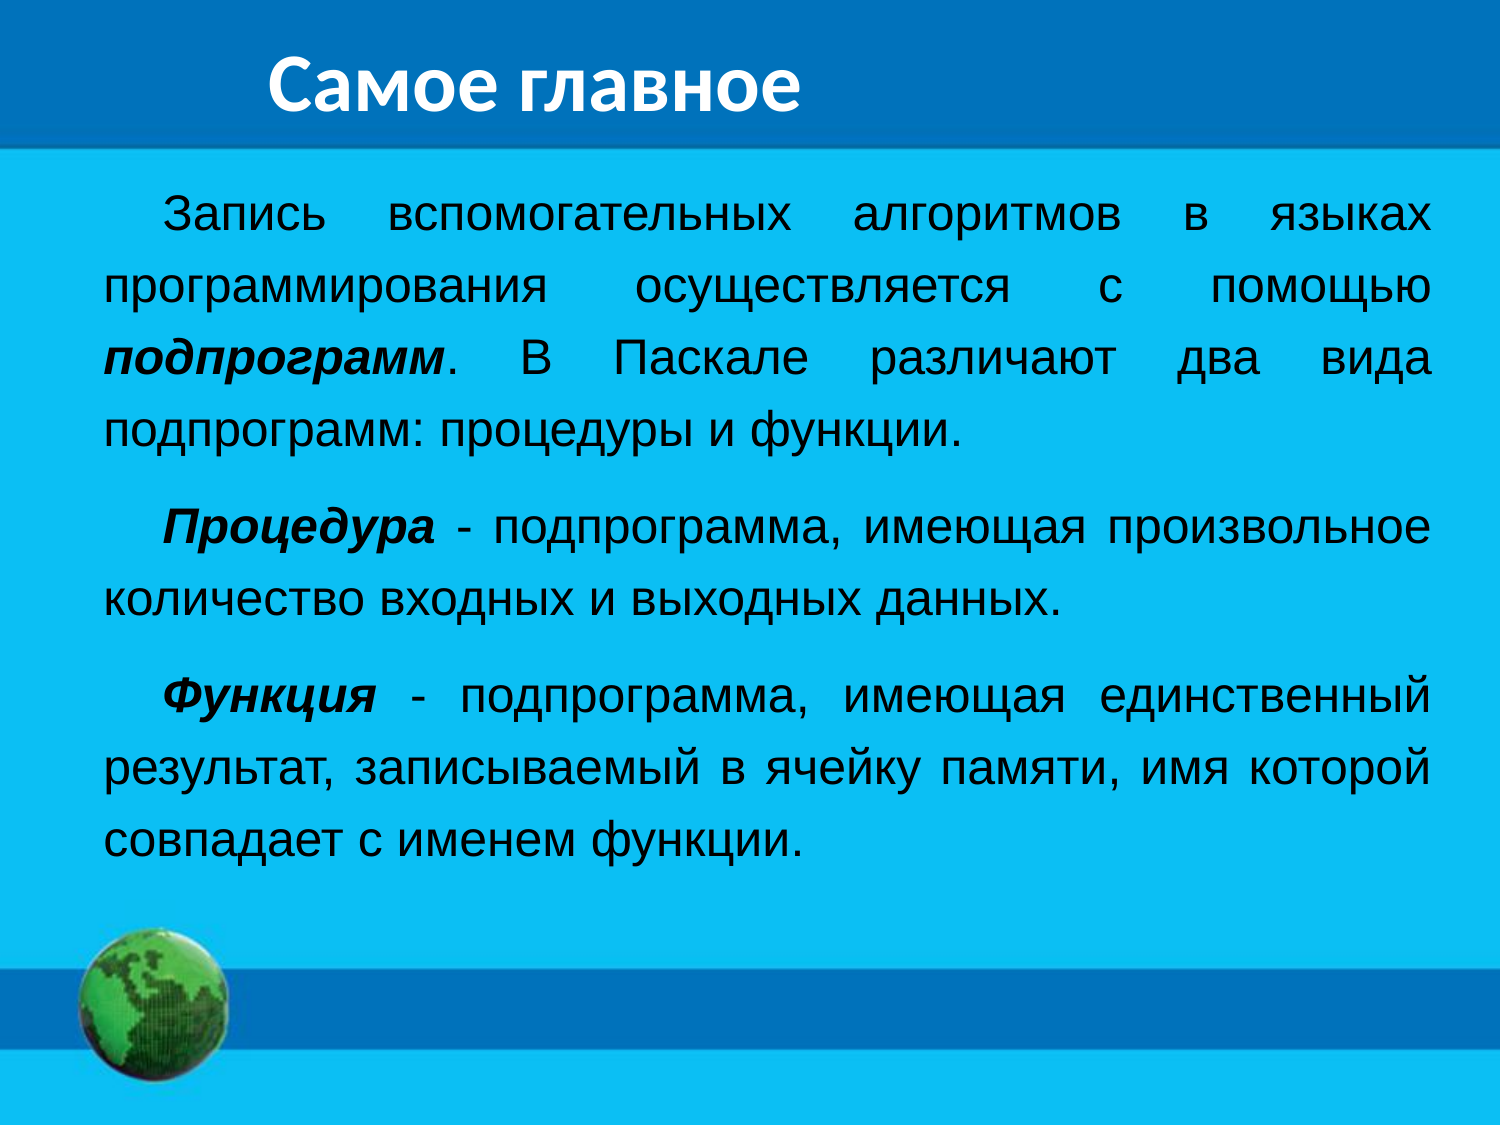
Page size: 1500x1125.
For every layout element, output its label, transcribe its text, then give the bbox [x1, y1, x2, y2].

text_box Самое главное [253, 31, 1437, 126]
picture [0, 926, 1500, 1086]
text_box Запись вспомогательных алгоритмов в языках программирования осуществляется с помощью подпрограмм. В Паскале различают два вида подпрограмм: процедуры и функции. Процедура - подпрограмма, имеющая произвольное количество входных и выходных данных. Функция - подпрограмма, имеющая единственный результат, записываемый в ячейку памяти, имя которой совпадает с именем функции. [88, 160, 1447, 874]
picture [0, 0, 1500, 146]
